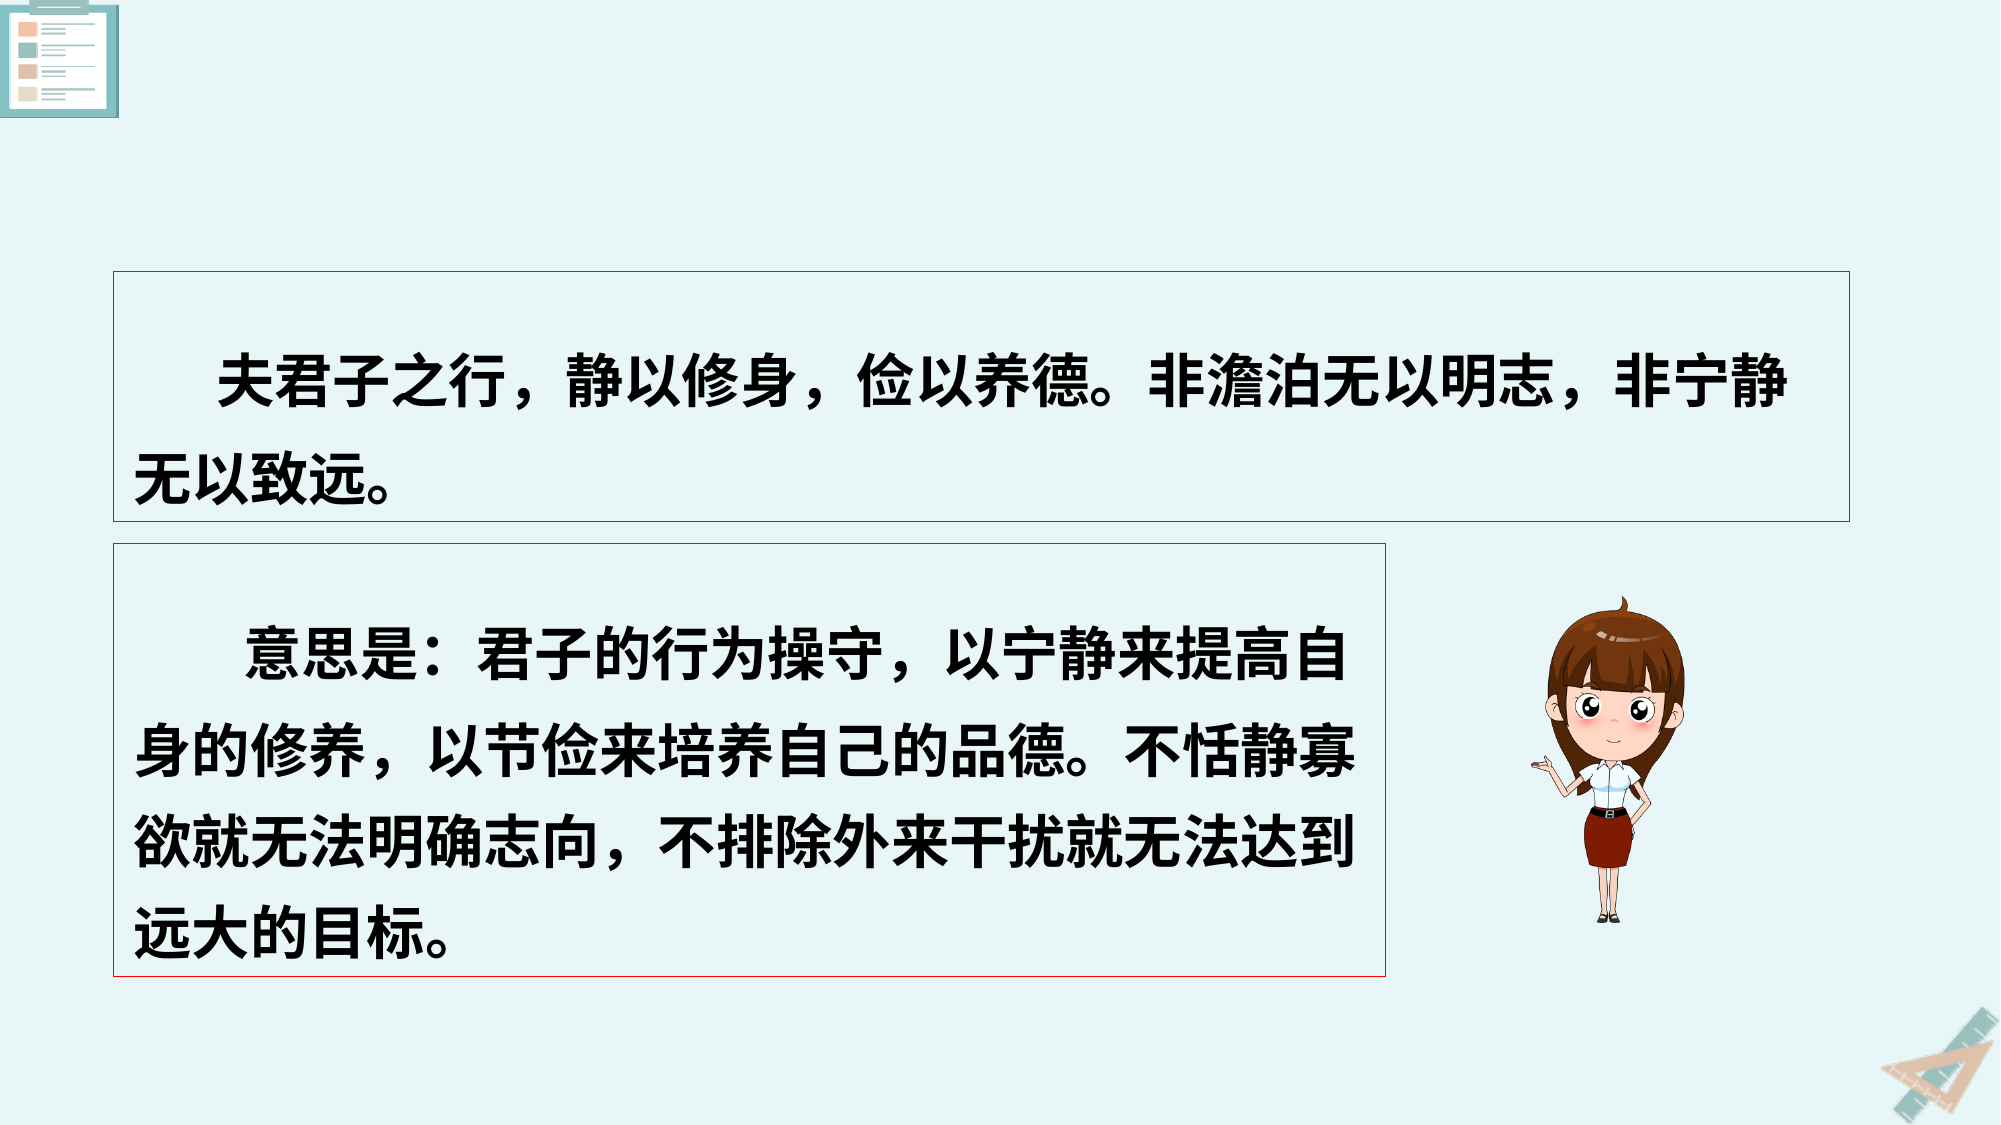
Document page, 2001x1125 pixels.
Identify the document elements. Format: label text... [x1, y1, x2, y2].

picture [0, 0, 119, 119]
picture [1442, 596, 1773, 928]
text_box 夫君子之行，静以修身，俭以养德。非澹泊无以明志，非宁静无以致远。 [113, 271, 1850, 522]
text_box 意思是：君子的行为操守，以宁静来提高自身的修养，以节俭来培养自己的品德。不恬静寡欲就无法明确志向，不排除外来干扰就无法达到远大的目标。 [113, 543, 1386, 977]
picture [1881, 1006, 2000, 1125]
